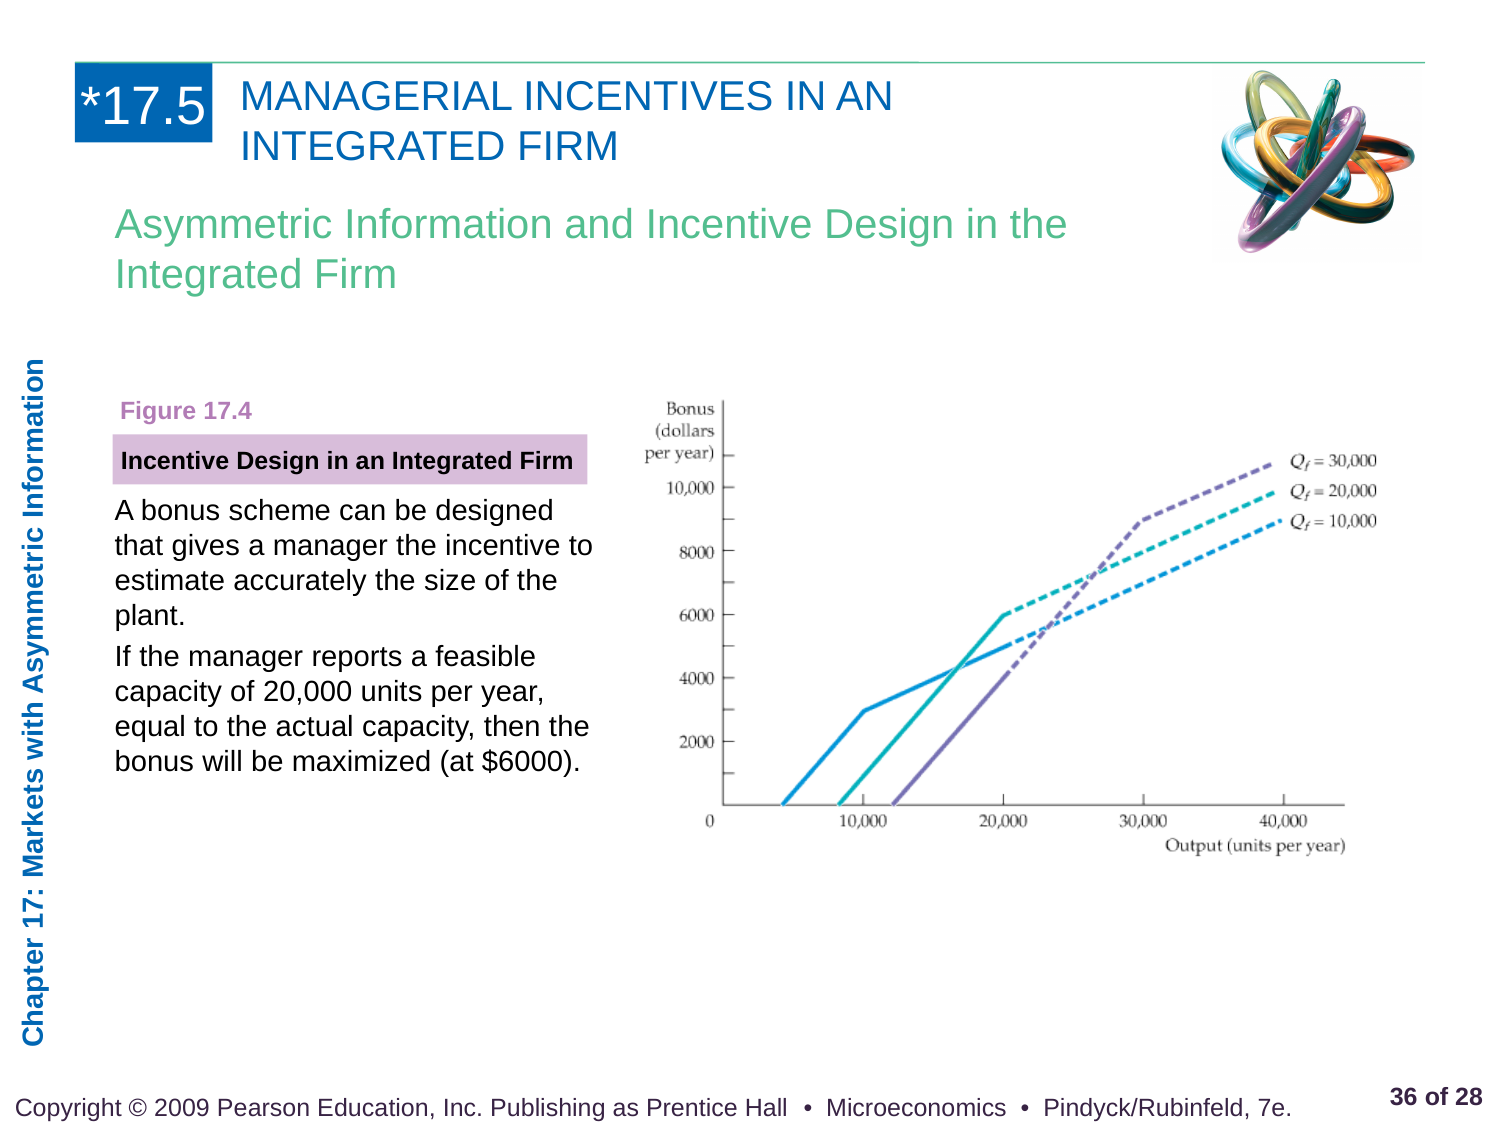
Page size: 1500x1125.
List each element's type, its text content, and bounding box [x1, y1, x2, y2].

text_box Incentive Design in an Integrated Firm [112, 434, 588, 484]
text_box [74, 62, 1426, 143]
text_box Asymmetric Information and Incentive Design in the Integrated Firm [99, 189, 1238, 305]
text_box MANAGERIAL INCENTIVES IN AN INTEGRATED FIRM [224, 152, 1207, 163]
picture [612, 359, 1437, 888]
picture [1212, 143, 1422, 263]
text_box Figure 17.4 [112, 384, 288, 435]
text_box A bonus scheme can be designed that gives a manager the incentive to estimate accurately the size of the plant. If the manager reports a feasible capacity of 20,000 units per year, equal to the actual capacity, then the bonus will be maximized (at $6000). [99, 484, 605, 822]
